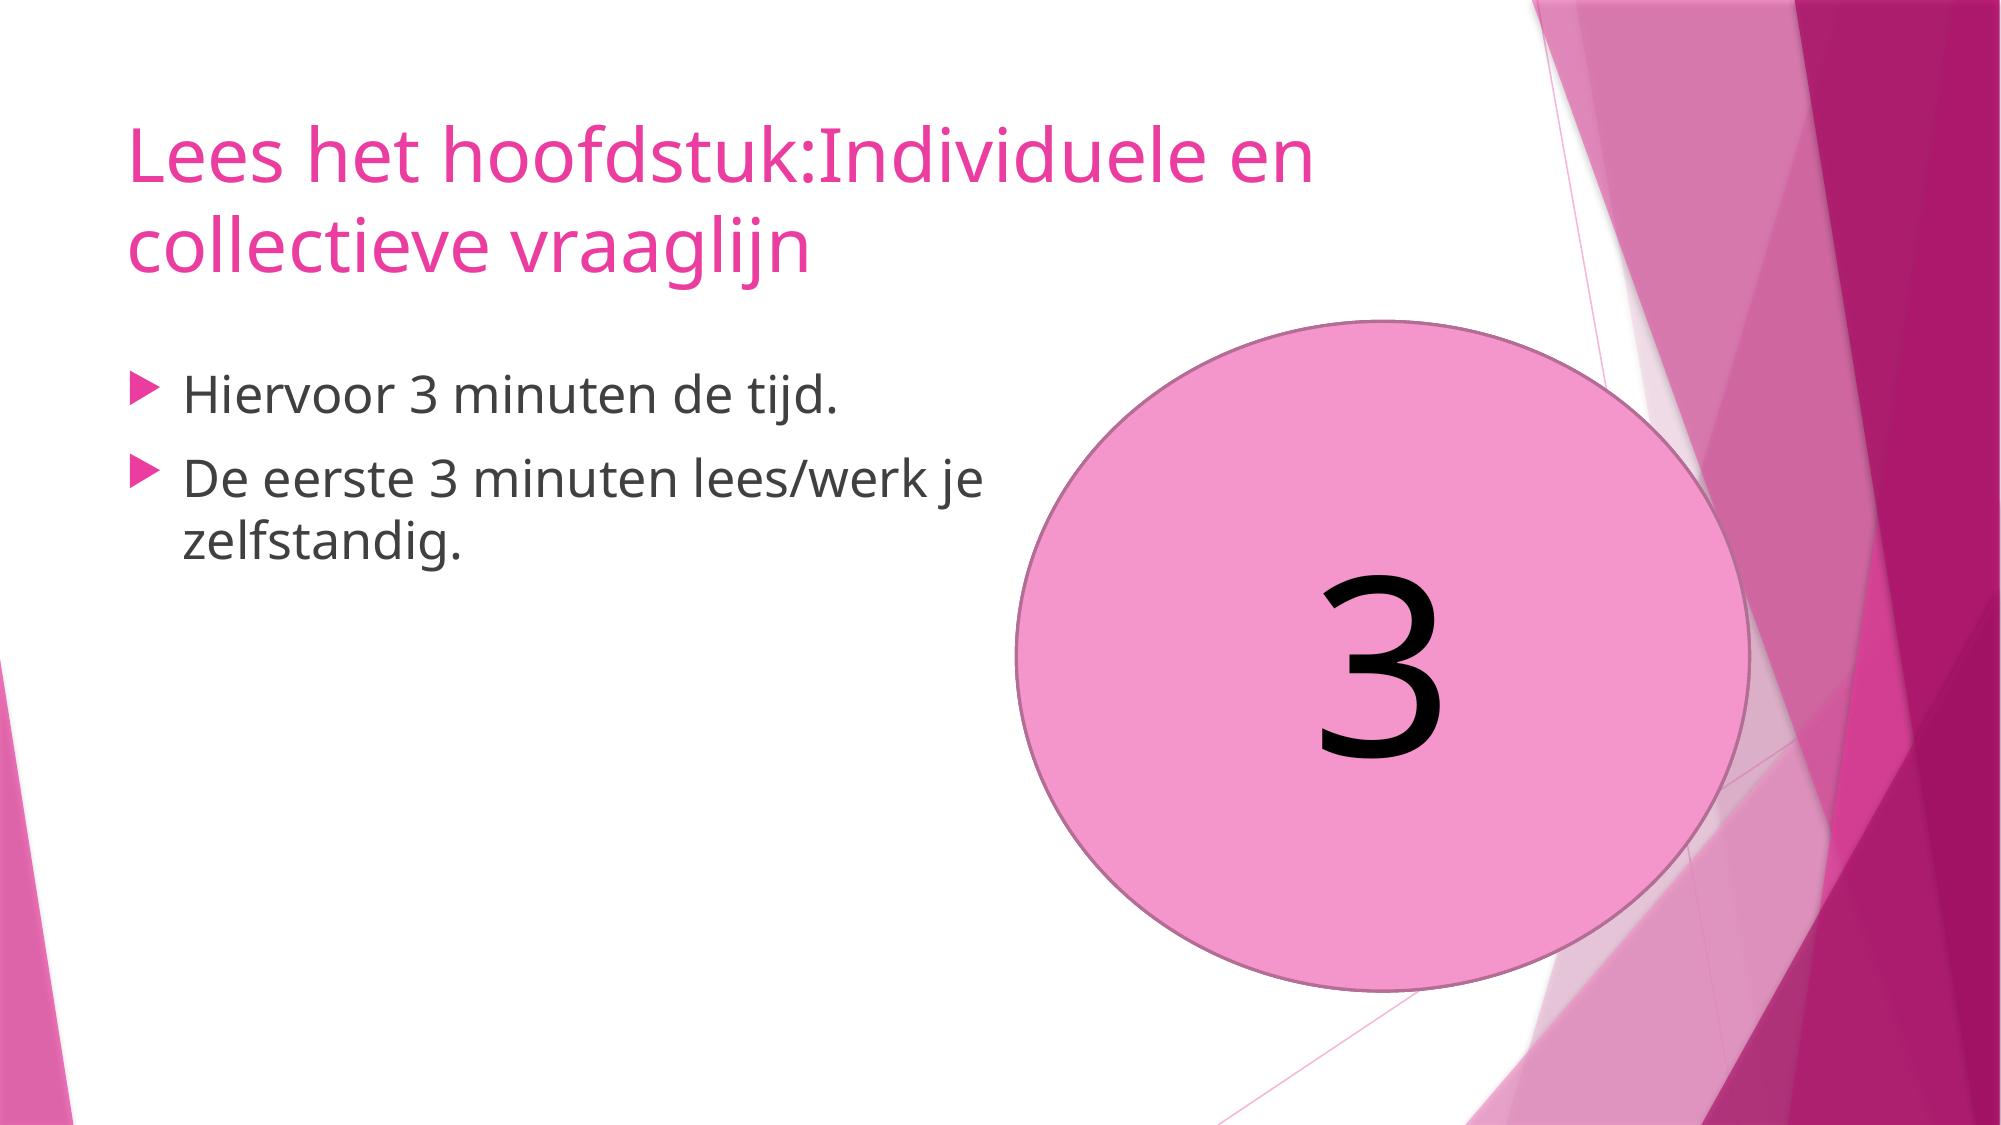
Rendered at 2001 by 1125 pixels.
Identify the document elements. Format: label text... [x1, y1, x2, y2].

list Hiervoor 3 minuten de tijd. De eerste 3 minuten lees/werk je zelfstandig. [111, 354, 1046, 992]
title Lees het hoofdstuk:Individuele en collectieve vraaglijn [111, 99, 1522, 317]
text_box 3 [1014, 319, 1752, 993]
